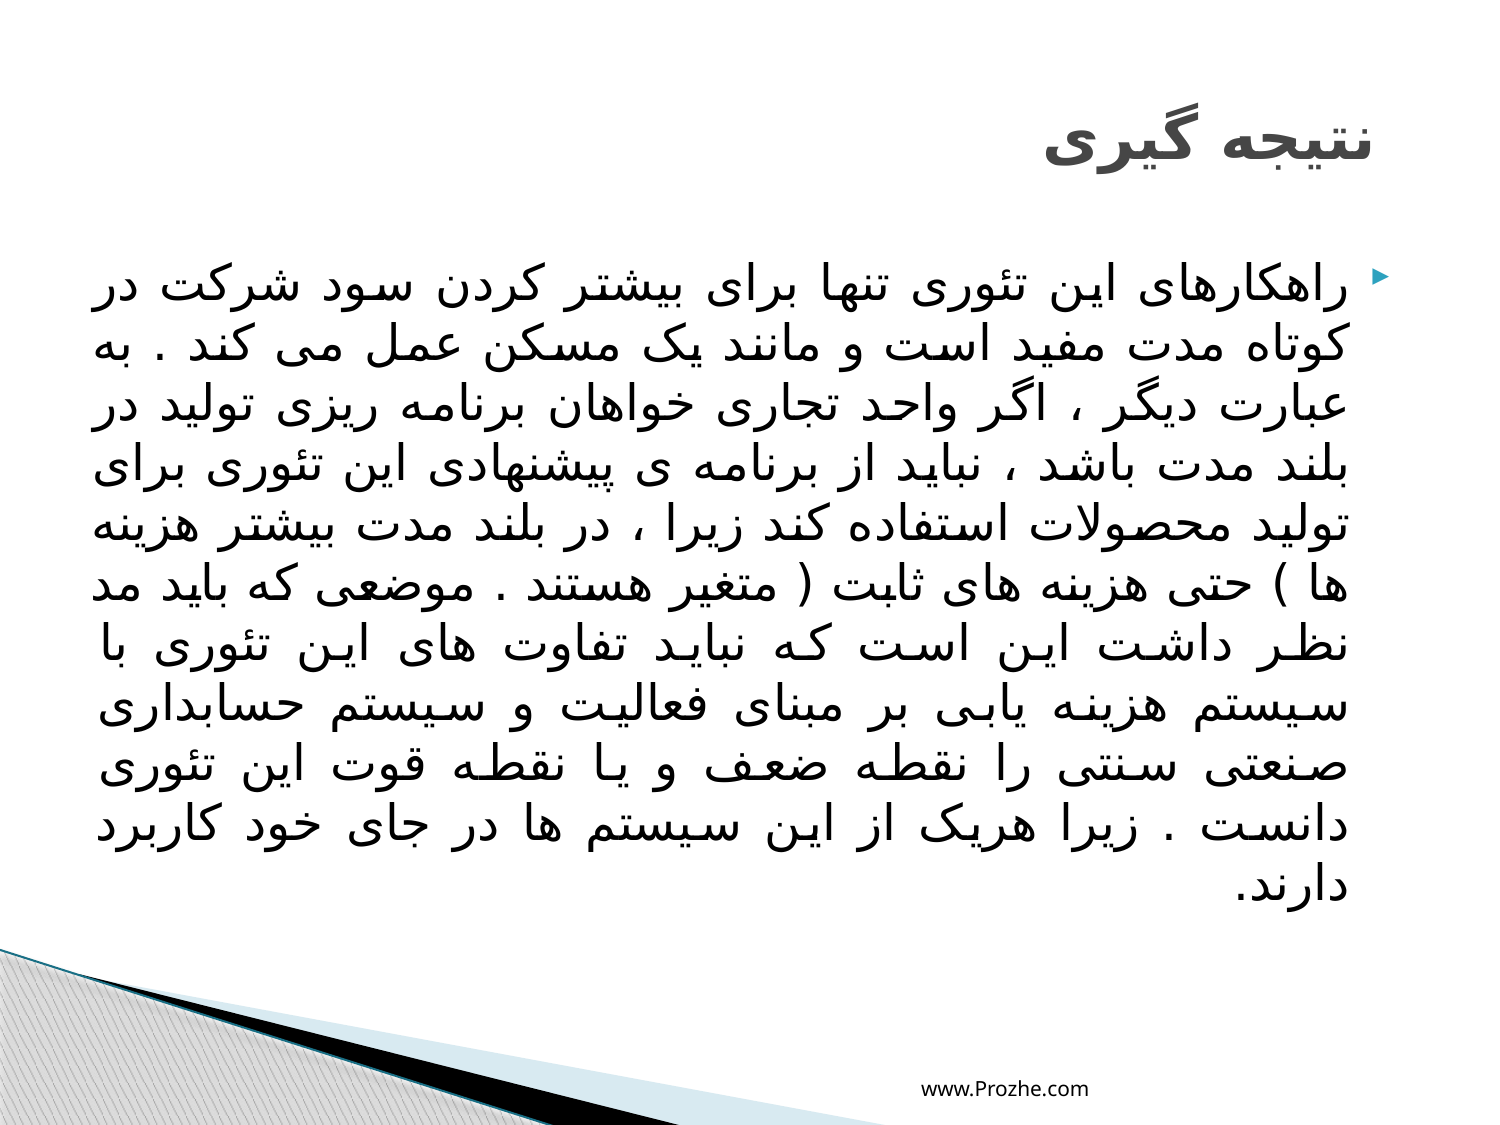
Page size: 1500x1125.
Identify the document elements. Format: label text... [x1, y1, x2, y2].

title نتیجه گیری [41, 90, 1392, 278]
footer www.Prozhe.com [718, 1051, 1105, 1112]
list راهکارهای این تئوری تنها برای بیشتر کردن سود شرکت در کوتاه مدت مفید است و مانند یک مسکن عمل می کند . به عبارت دیگر ، اگر واحد تجاری خواهان برنامه ریزی تولید در بلند مدت باشد ، نباید از برنامه ی پیشنهادی این تئوری برای تولید محصولات استفاده کند زیرا ، در بلند مدت بیشتر هزینه ها ) حتی هزینه های ثابت ( متغیر هستند . موضعی که باید مد نظر داشت این است که نباید تفاوت های این تئوری با سیستم هزینه یابی بر مبنای فعالیت و سیستم حسابداری صنعتی سنتی را نقطه ضعف و یا نقطه قوت این تئوری دانست . زیرا هریک از این سیستم ها در جای خود کاربرد دارند. [75, 243, 1425, 986]
